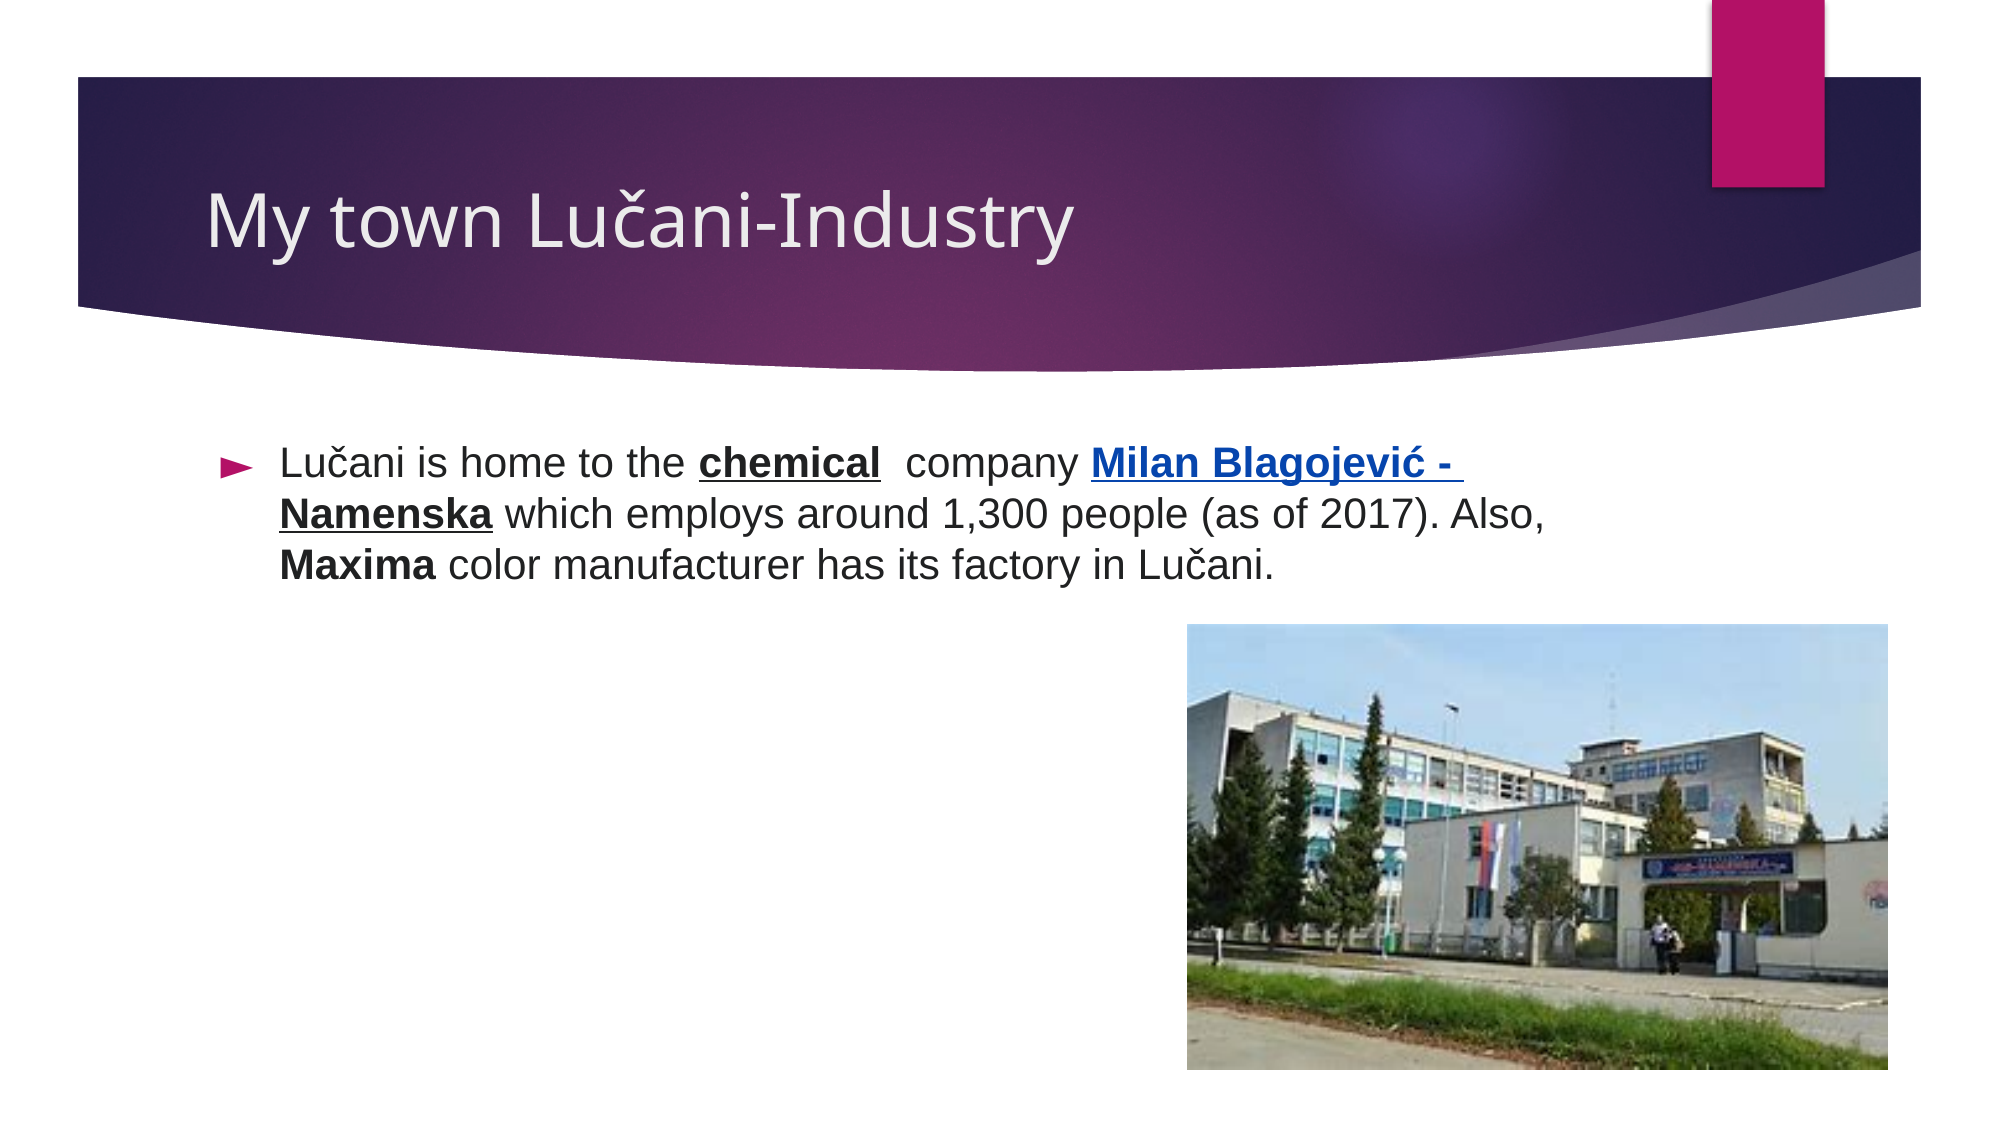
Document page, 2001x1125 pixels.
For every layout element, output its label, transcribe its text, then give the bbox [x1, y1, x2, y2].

list Lučani is home to the chemical company Milan Blagojević - Namenska which employs around 1,300 people (as of 2017). Also, Maxima color manufacturer has its factory in Lučani. [189, 427, 1638, 988]
picture [1187, 624, 1888, 1071]
picture [79, 78, 1920, 371]
title My town Lučani-Industry [189, 159, 1627, 276]
